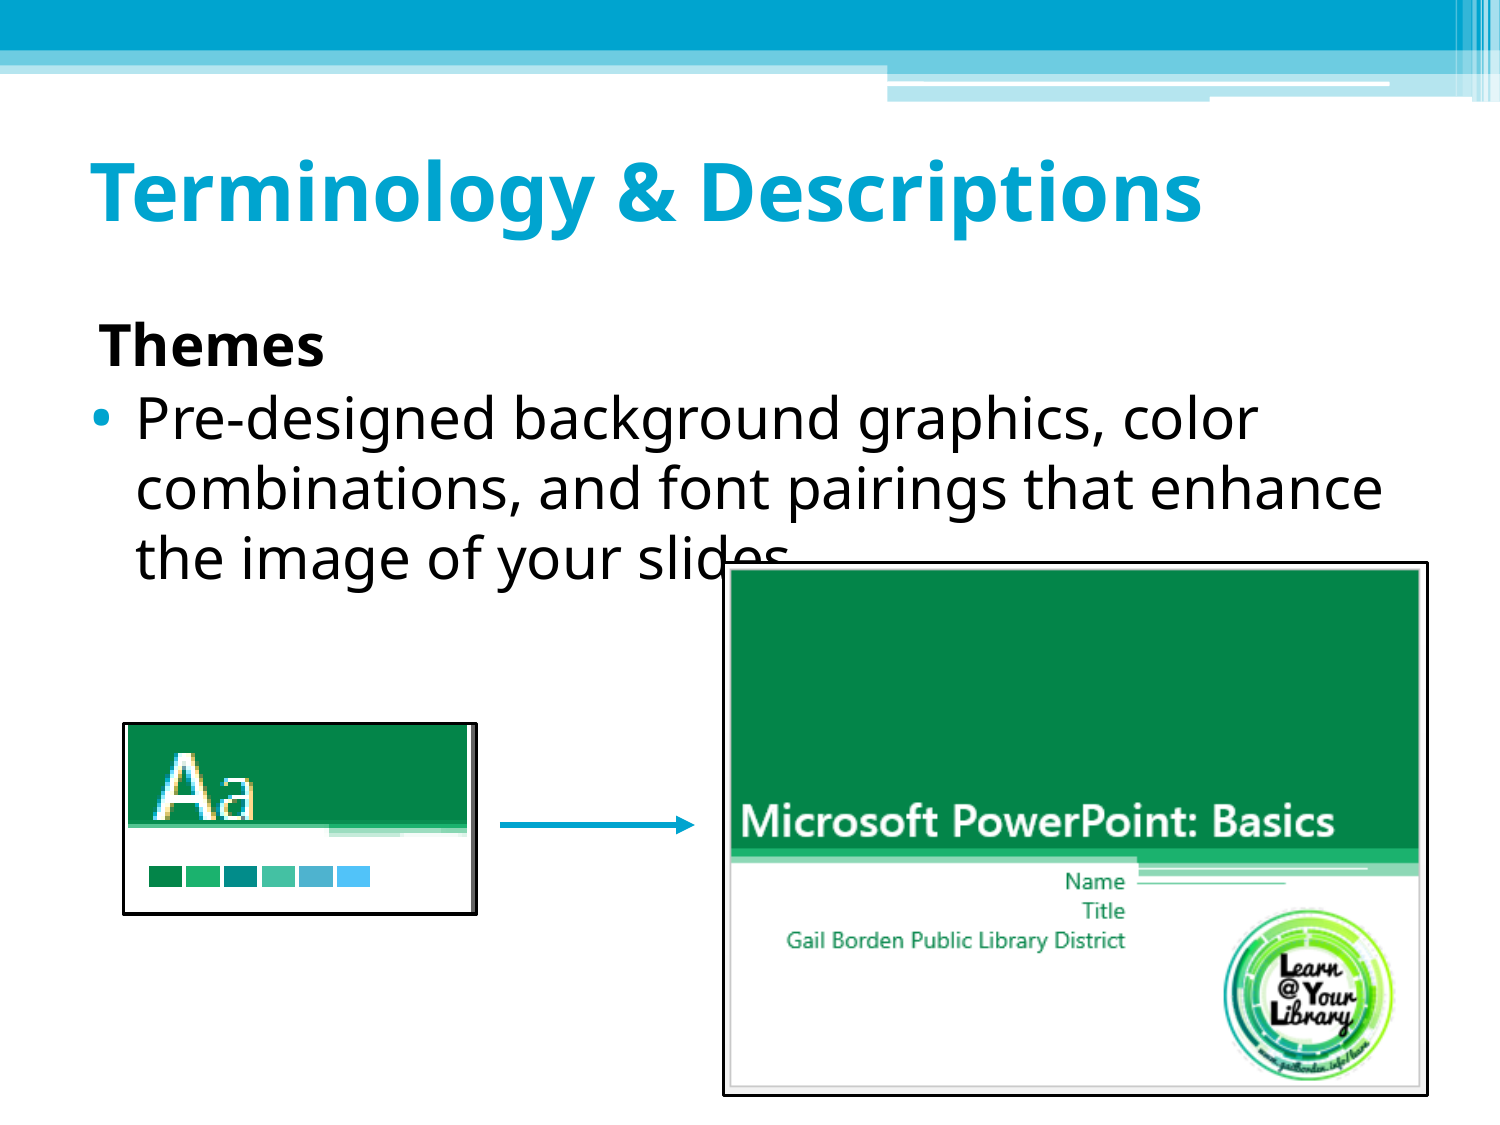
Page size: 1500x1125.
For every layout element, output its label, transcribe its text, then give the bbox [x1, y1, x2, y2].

title Terminology & Descriptions [75, 102, 1418, 275]
picture [724, 564, 1427, 1094]
picture [124, 724, 476, 913]
list Themes Pre-designed background graphics, color combinations, and font pairings that enhance the image of your slides [76, 300, 1427, 750]
